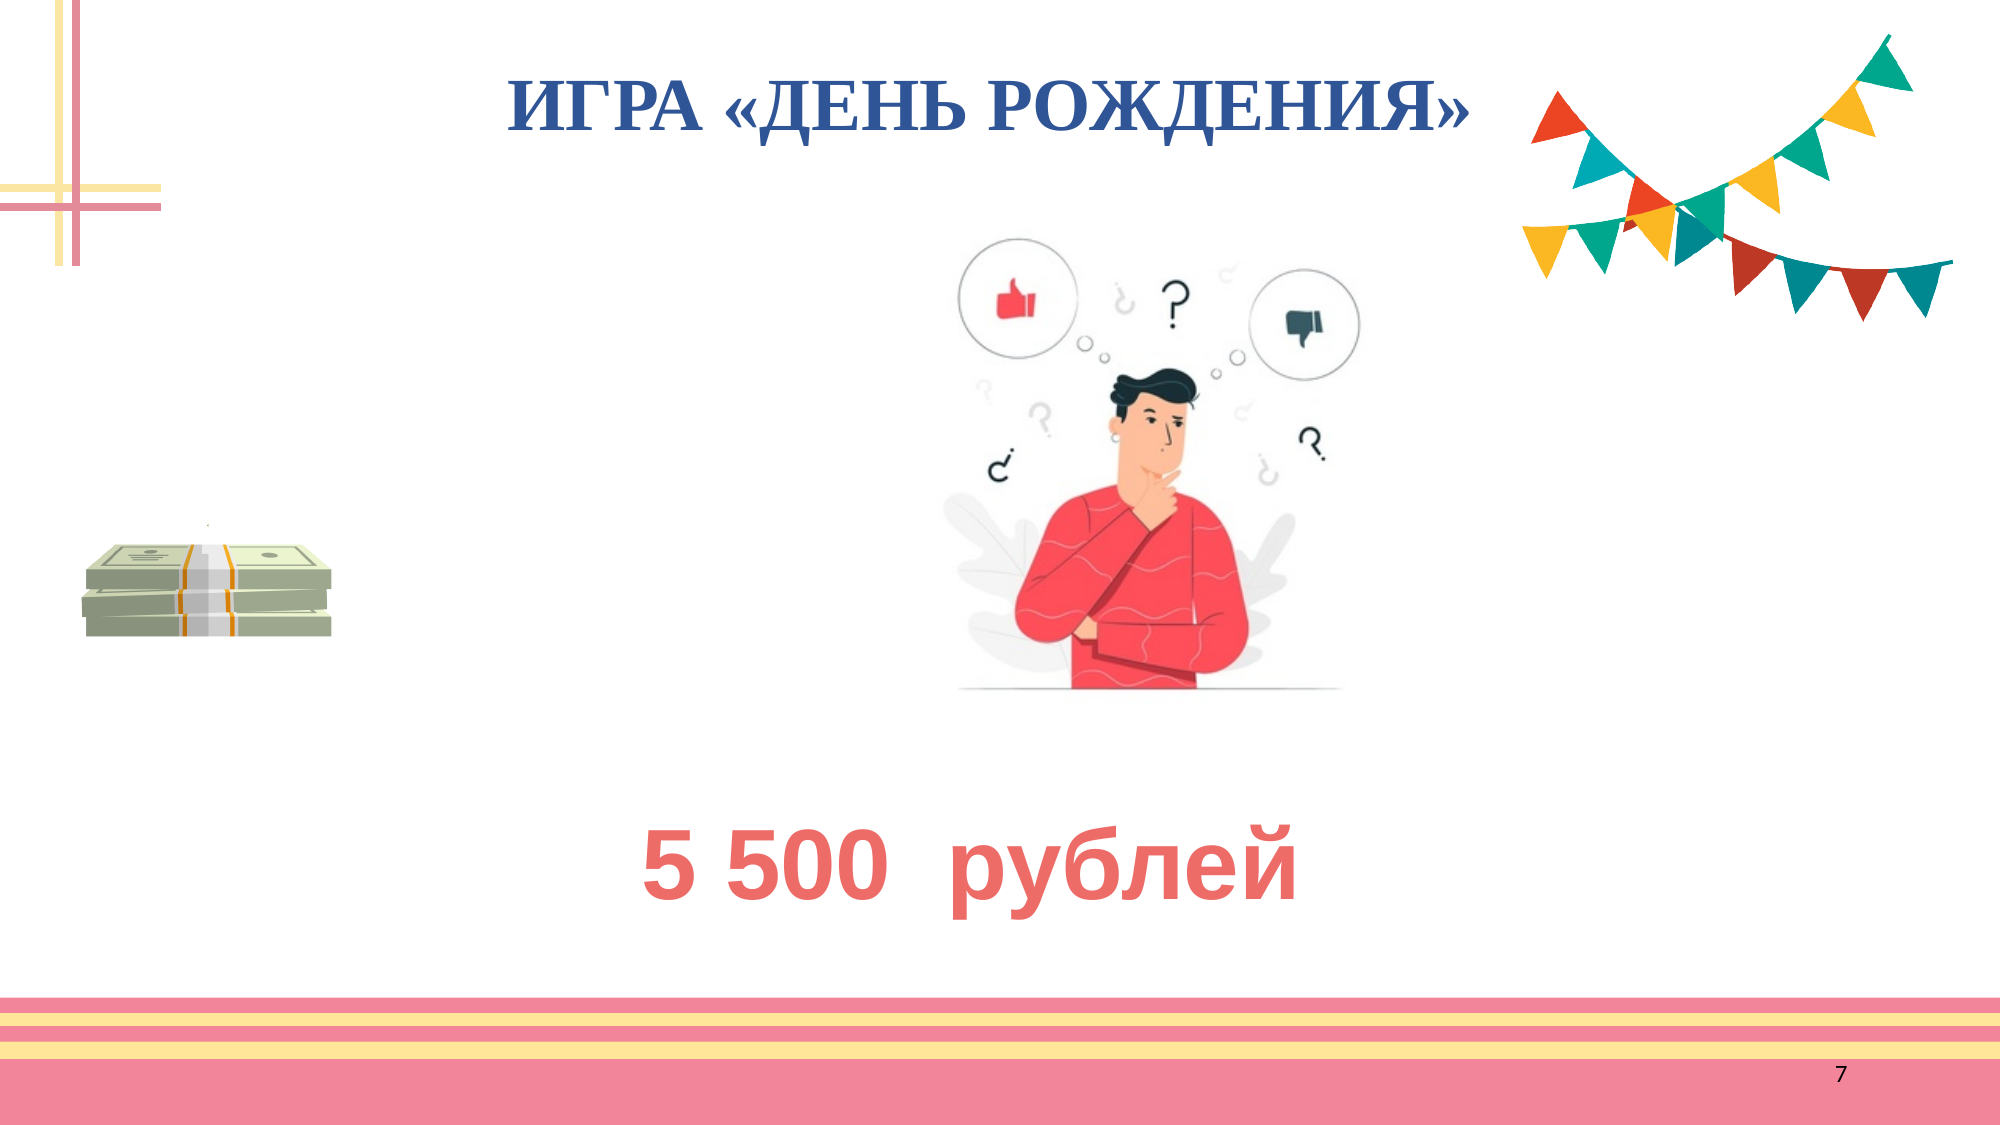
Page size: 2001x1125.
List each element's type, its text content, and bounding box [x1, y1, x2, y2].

picture [44, 394, 382, 733]
text_box 5 500 рублей [617, 731, 1326, 927]
title ИГРА «ДЕНЬ РОЖДЕНИЯ» [117, 58, 1472, 168]
picture [884, 203, 1413, 733]
slide_number 7 [1412, 1042, 1863, 1103]
picture [1472, 0, 1963, 448]
